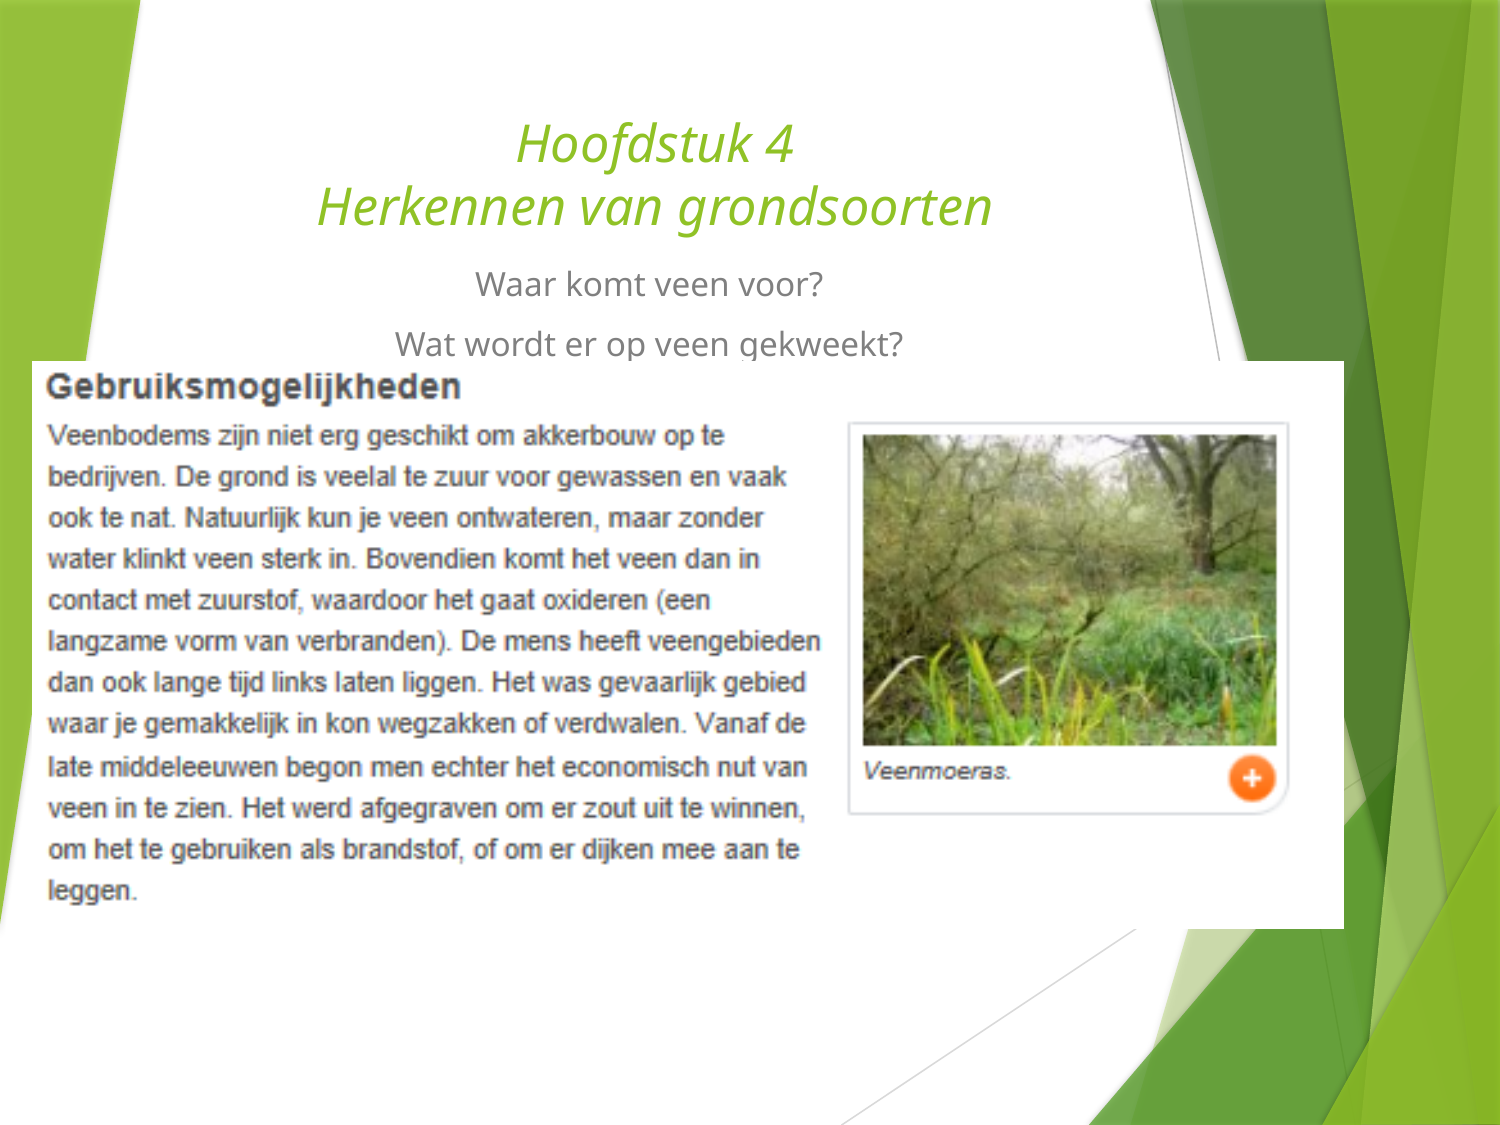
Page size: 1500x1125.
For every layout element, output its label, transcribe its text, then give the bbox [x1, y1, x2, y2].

picture [31, 361, 1344, 930]
title Hoofdstuk 4 Herkennen van grondsoorten [112, 101, 1199, 244]
subtitle Waar komt veen voor? Wat wordt er op veen gekweekt? [64, 255, 1235, 360]
